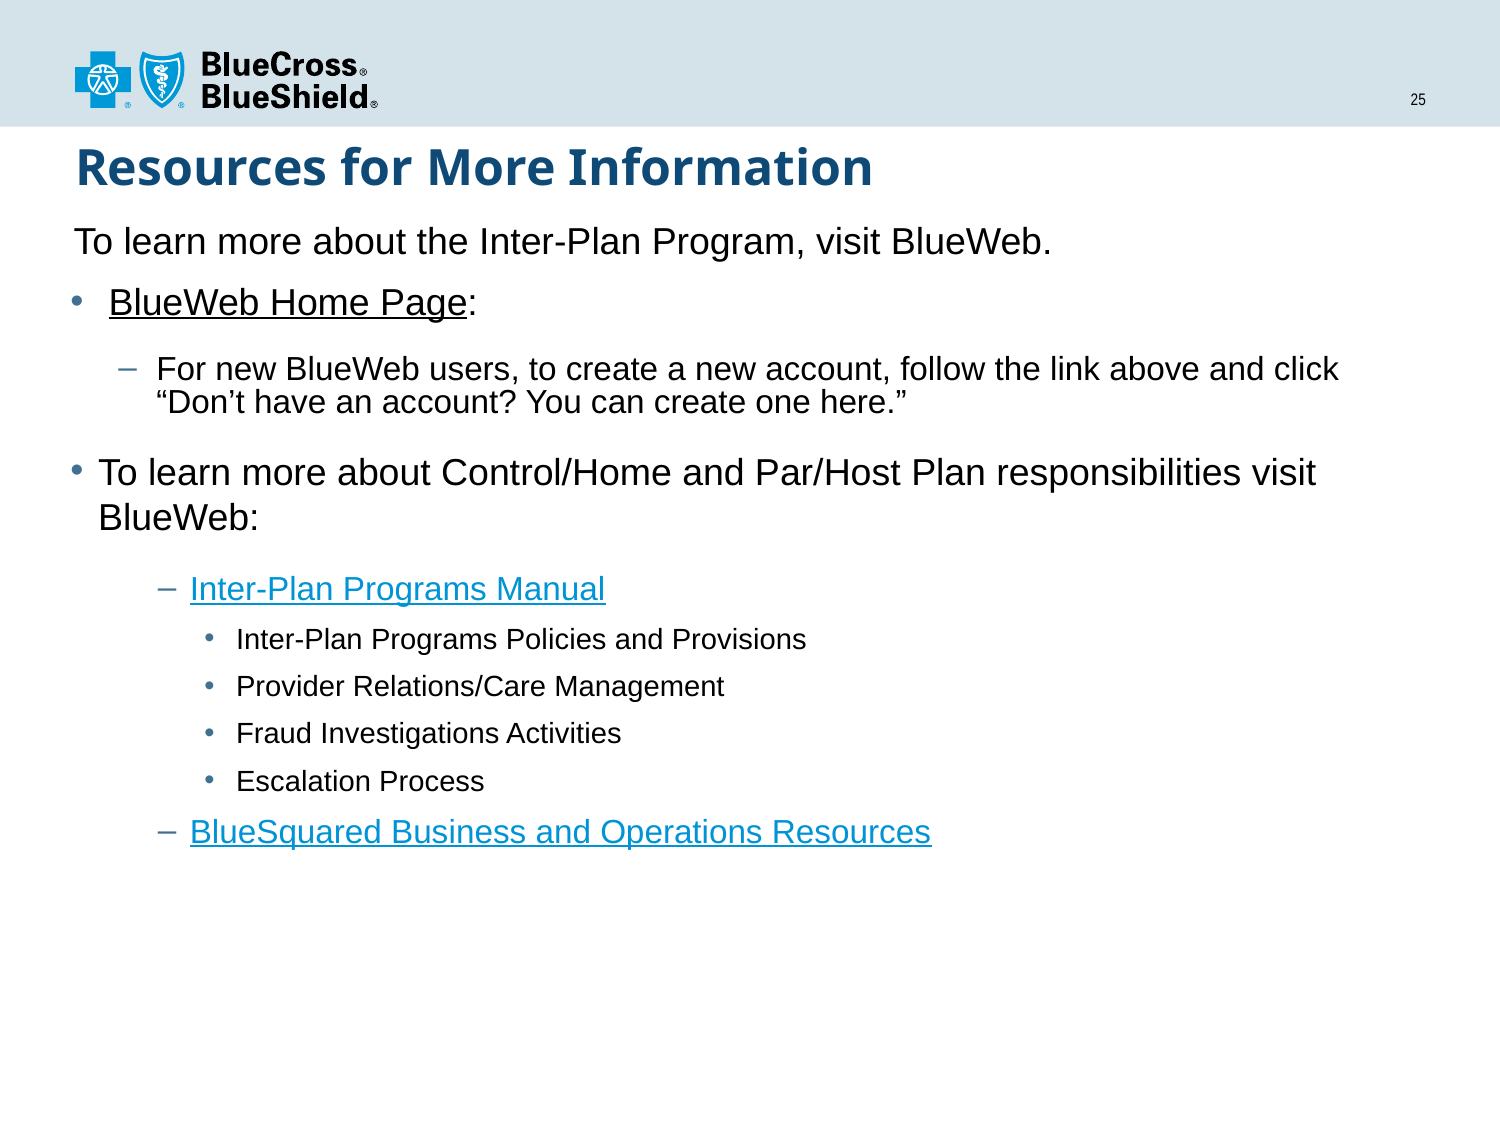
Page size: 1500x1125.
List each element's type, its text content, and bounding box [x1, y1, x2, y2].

list To learn more about the Inter-Plan Program, visit BlueWeb. [73, 217, 1479, 316]
picture [124, 101, 131, 109]
picture [178, 101, 185, 109]
list BlueWeb Home Page: For new BlueWeb users, to create a new account, follow the link above and click “Don’t have an account? You can create one here.” To learn more about Control/Home and Par/Host Plan responsibilities visit BlueWeb: Inter-Plan Programs Manual Inter-Plan Programs Policies and Provisions Provider Relations/Care Management Fraud Investigations Activities Escalation Process BlueSquared Business and Operations Resources [70, 284, 1445, 1004]
title Resources for More Information [75, 132, 1425, 219]
